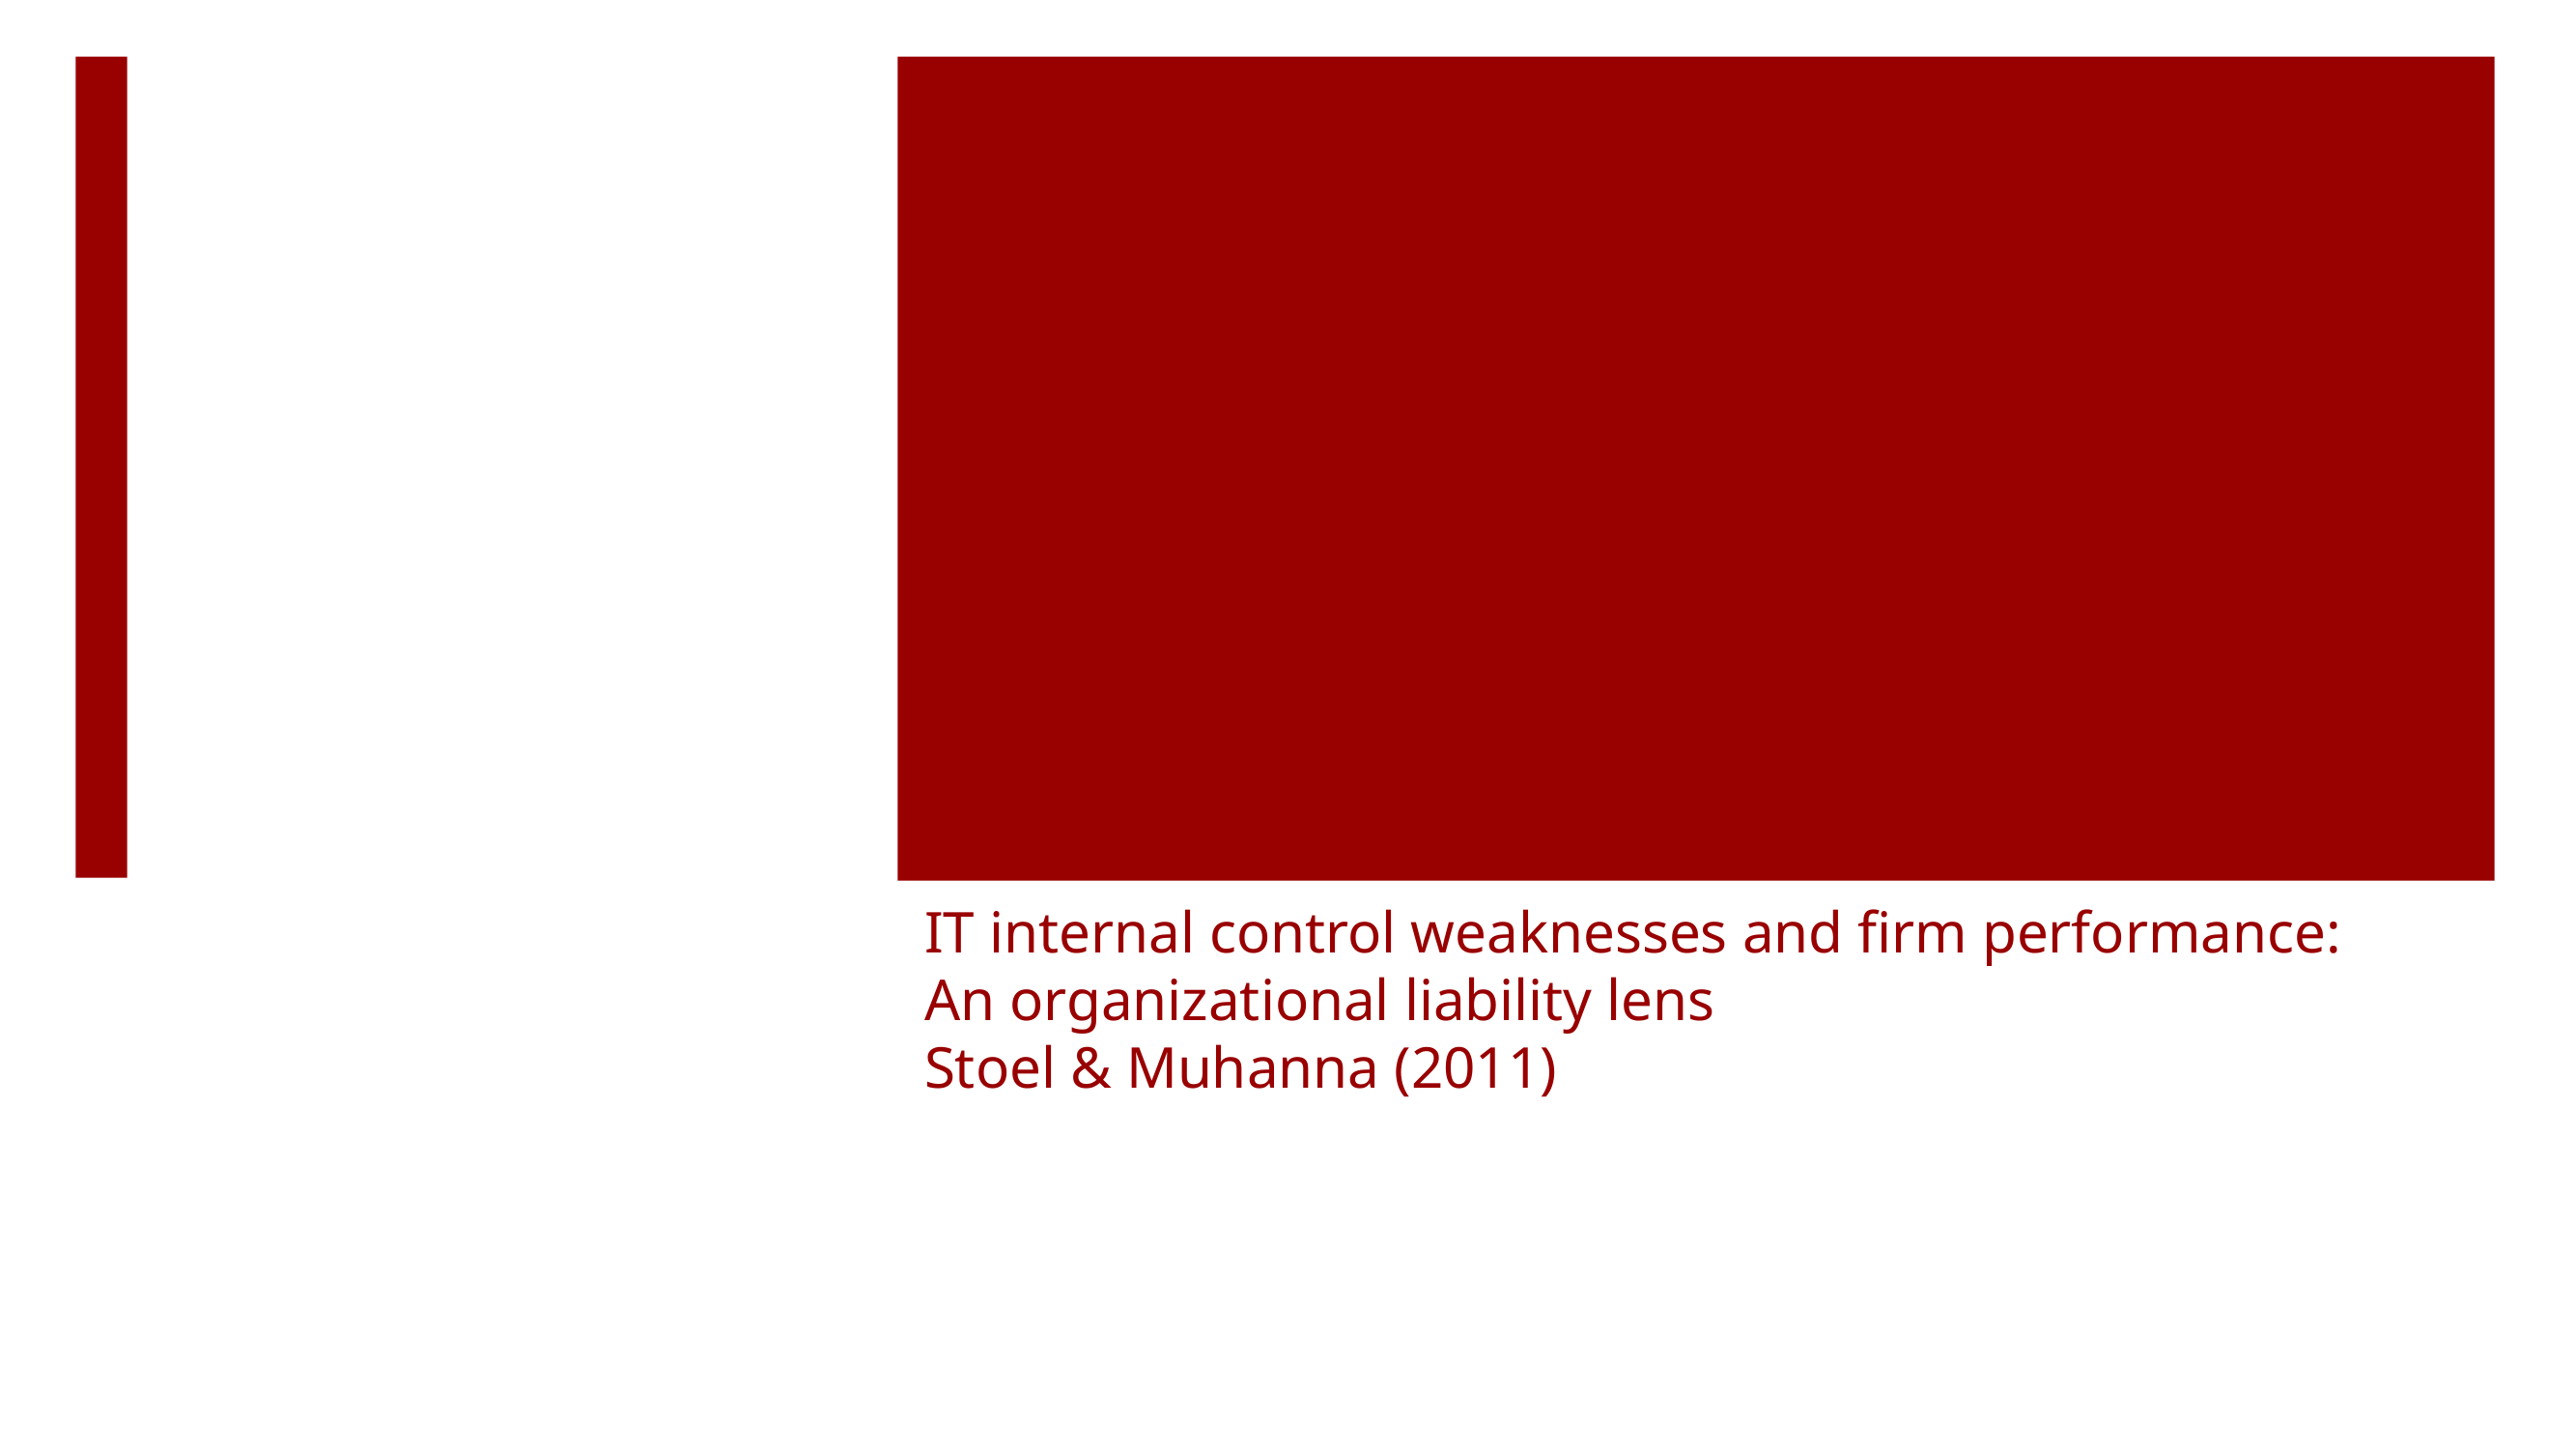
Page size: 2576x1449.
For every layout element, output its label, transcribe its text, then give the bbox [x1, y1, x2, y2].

title IT internal control weaknesses and firm performance: An organizational liability lens Stoel & Muhanna (2011) [901, 889, 2440, 1111]
